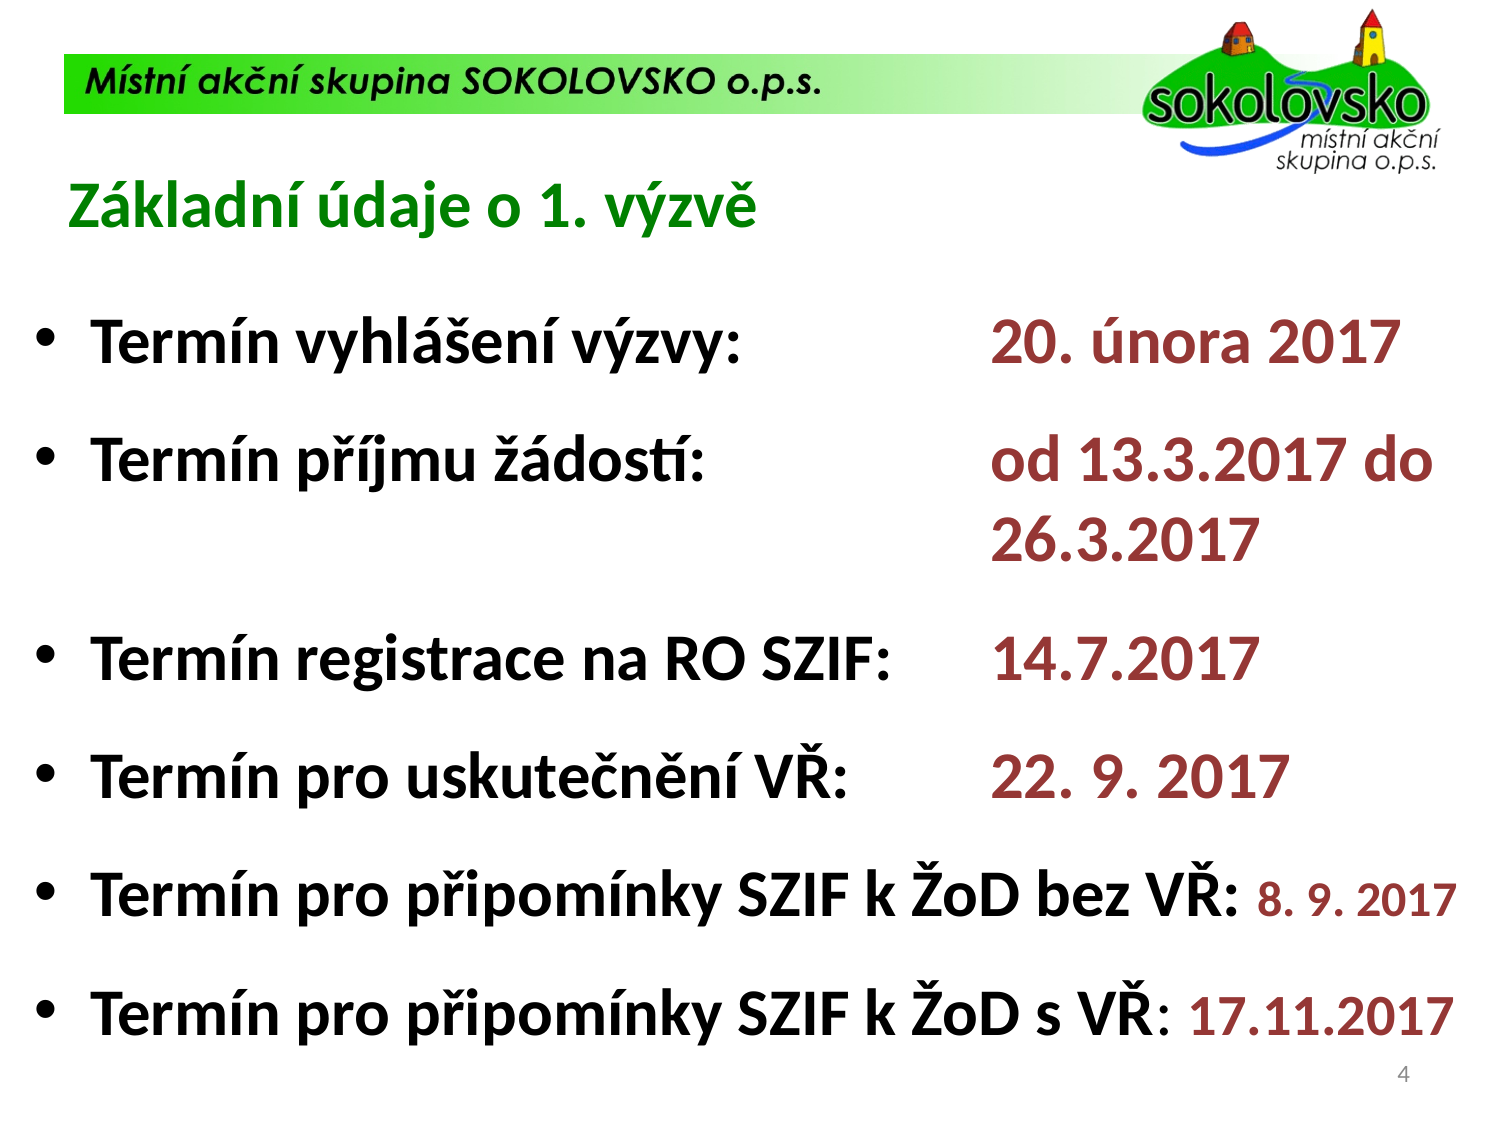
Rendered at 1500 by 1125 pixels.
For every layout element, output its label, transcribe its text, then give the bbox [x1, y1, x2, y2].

picture [64, 0, 1455, 197]
title Základní údaje o 1. výzvě [53, 137, 1404, 266]
list Termín vyhlášení výzvy: 20. února 2017 Termín příjmu žádostí: od 13.3.2017 do 26.3.2017 Termín registrace na RO SZIF: 14.7.2017 Termín pro uskutečnění VŘ: 22. 9. 2017 Termín pro připomínky SZIF k ŽoD bez VŘ: 8. 9. 2017 Termín pro připomínky SZIF k ŽoD s VŘ: 17.11.2017 [18, 288, 1478, 1107]
slide_number 4 [1074, 1042, 1425, 1103]
